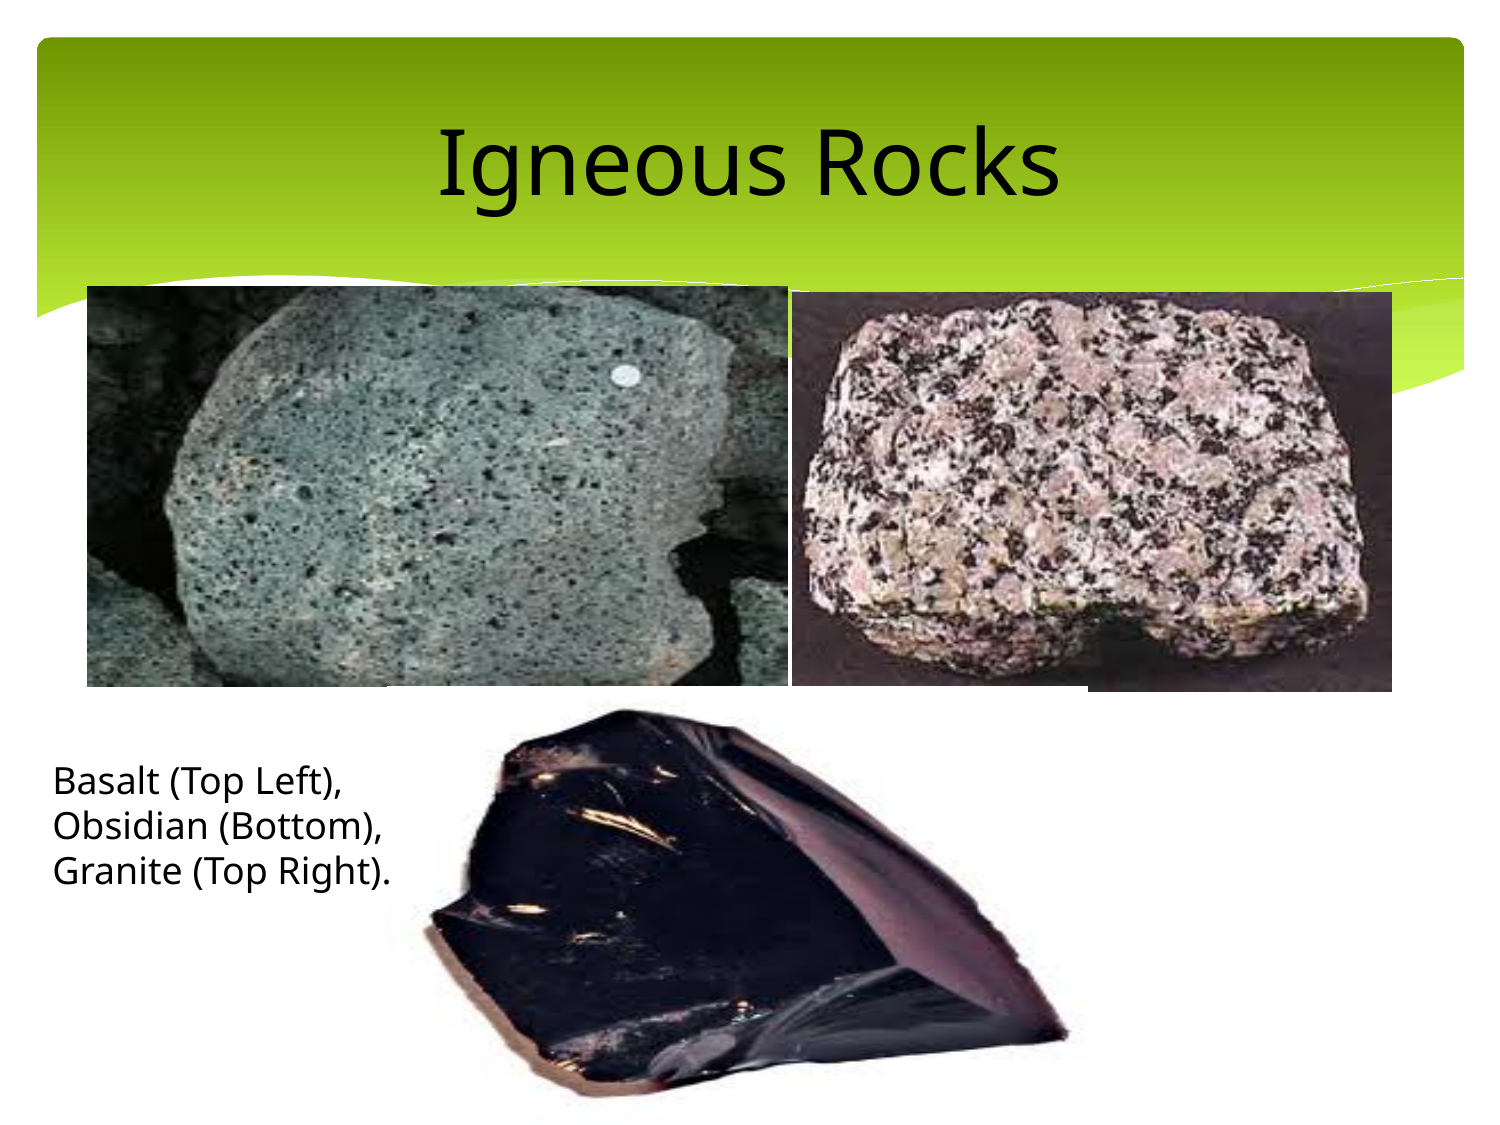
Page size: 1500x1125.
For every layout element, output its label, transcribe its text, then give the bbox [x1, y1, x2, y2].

text_box Basalt (Top Left), Obsidian (Bottom), Granite (Top Right). [37, 749, 381, 900]
title Igneous Rocks [75, 55, 1425, 261]
picture [387, 292, 1392, 1124]
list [87, 286, 788, 687]
